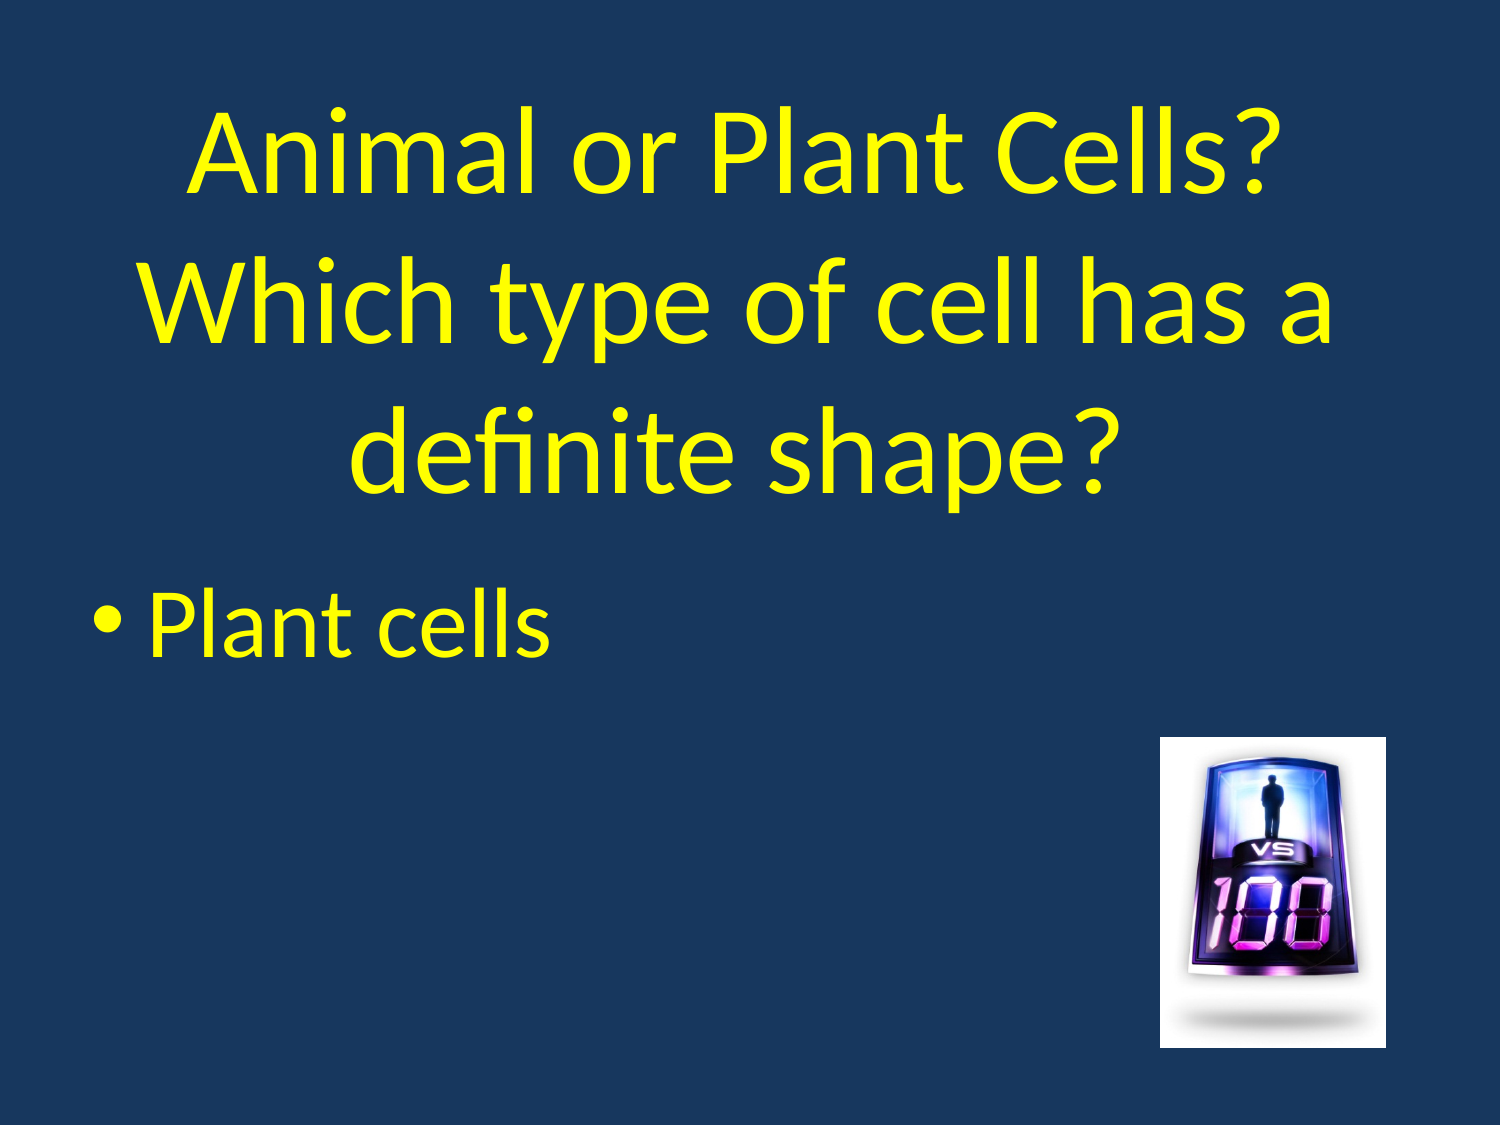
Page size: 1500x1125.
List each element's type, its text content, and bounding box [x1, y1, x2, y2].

picture [1160, 737, 1386, 1049]
title Animal or Plant Cells? Which type of cell has a definite shape? [62, 200, 1413, 388]
list Plant cells [75, 549, 1425, 725]
